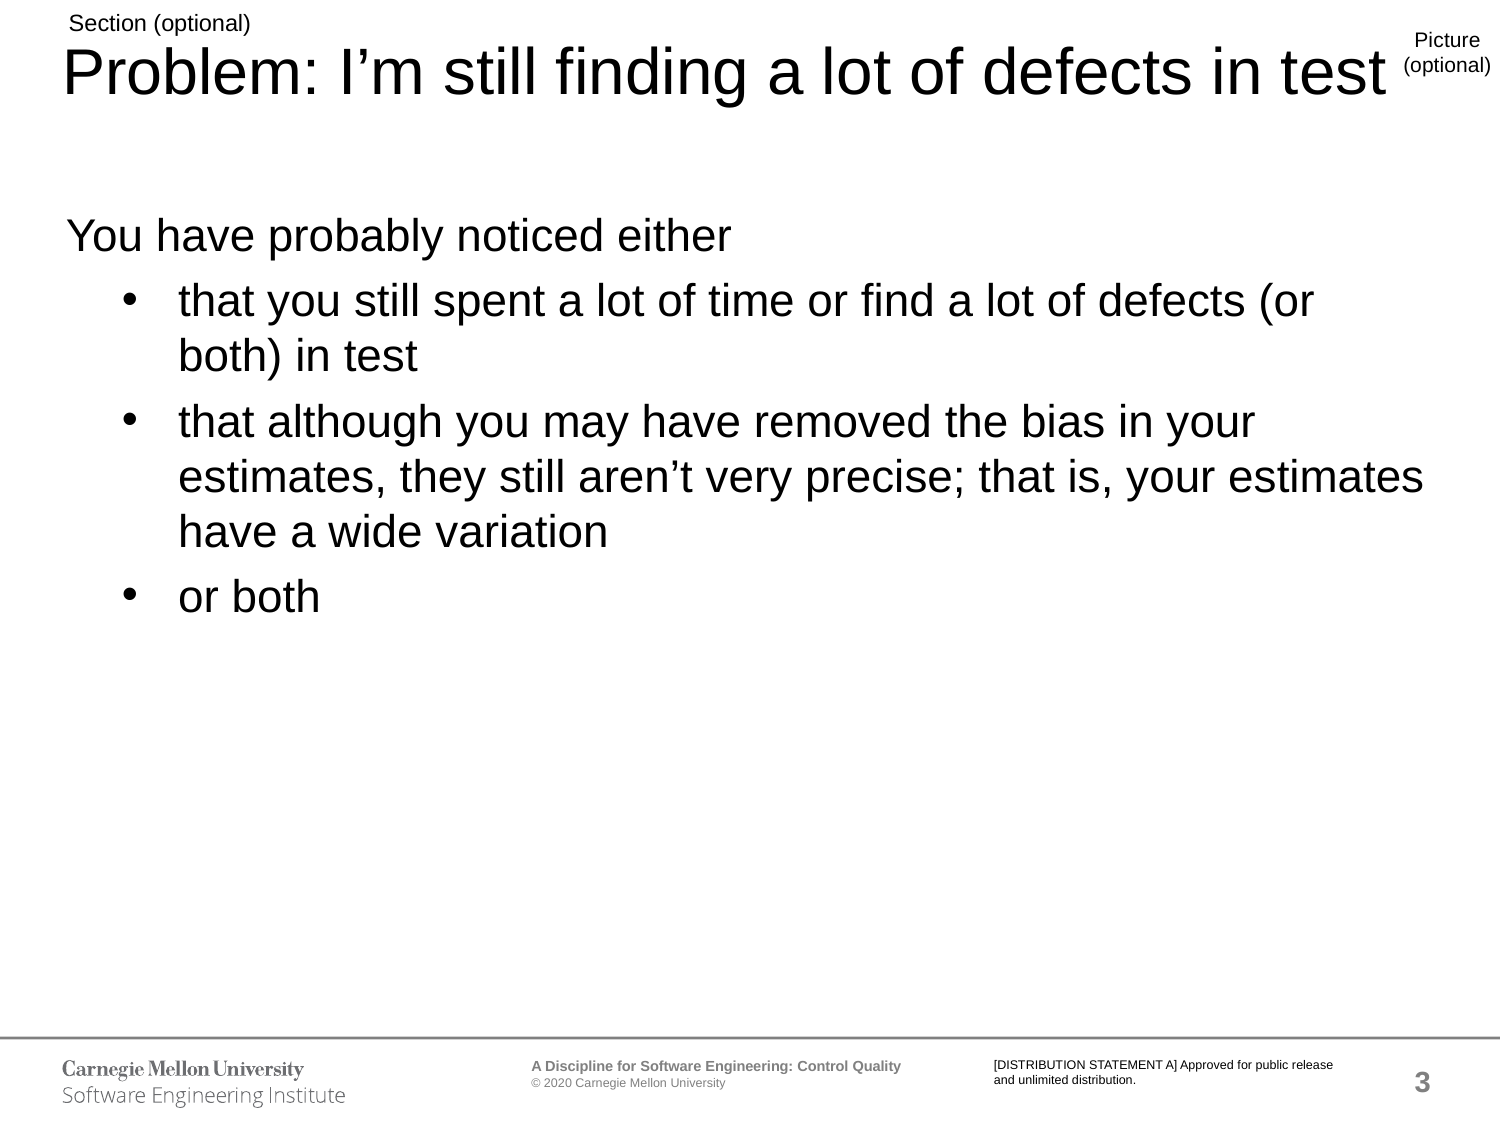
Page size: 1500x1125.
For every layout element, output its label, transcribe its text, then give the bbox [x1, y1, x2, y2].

title Problem: I’m still finding a lot of defects in test [62, 37, 1431, 182]
list You have probably noticed either that you still spent a lot of time or find a lot of defects (or both) in test that although you may have removed the bias in your estimates, they still aren’t very precise; that is, your estimates have a wide variation or both [65, 205, 1431, 1029]
